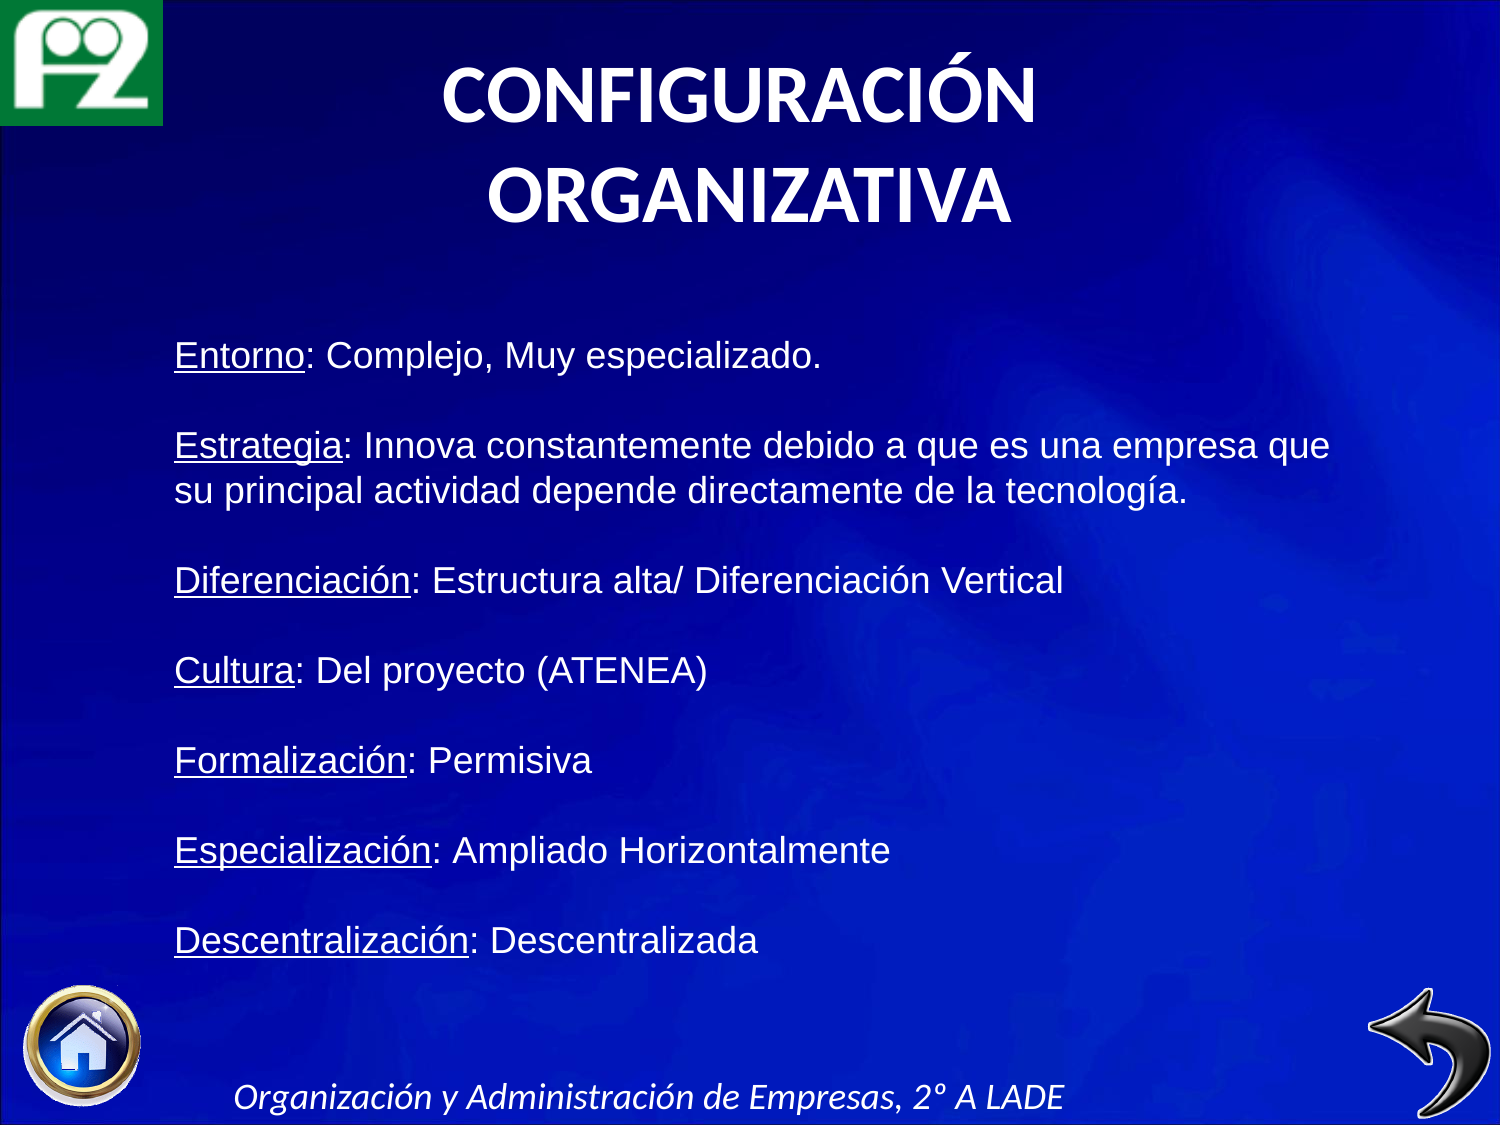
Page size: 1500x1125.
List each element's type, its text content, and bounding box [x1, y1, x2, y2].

title CONFIGURACIÓN ORGANIZATIVA [74, 44, 1426, 233]
text_box Entorno: Complejo, Muy especializado. Estrategia: Innova constantemente debido a que es una empresa que su principal actividad depende directamente de la tecnología. Diferenciación: Estructura alta/ Diferenciación Vertical Cultura: Del proyecto (ATENEA) Formalización: Permisiva Especialización: Ampliado Horizontalmente Descentralización: Descentralizada [159, 278, 1376, 1027]
picture [0, 0, 1500, 1125]
text_box Organización y Administración de Empresas, 2º A LADE [218, 1064, 1199, 1125]
